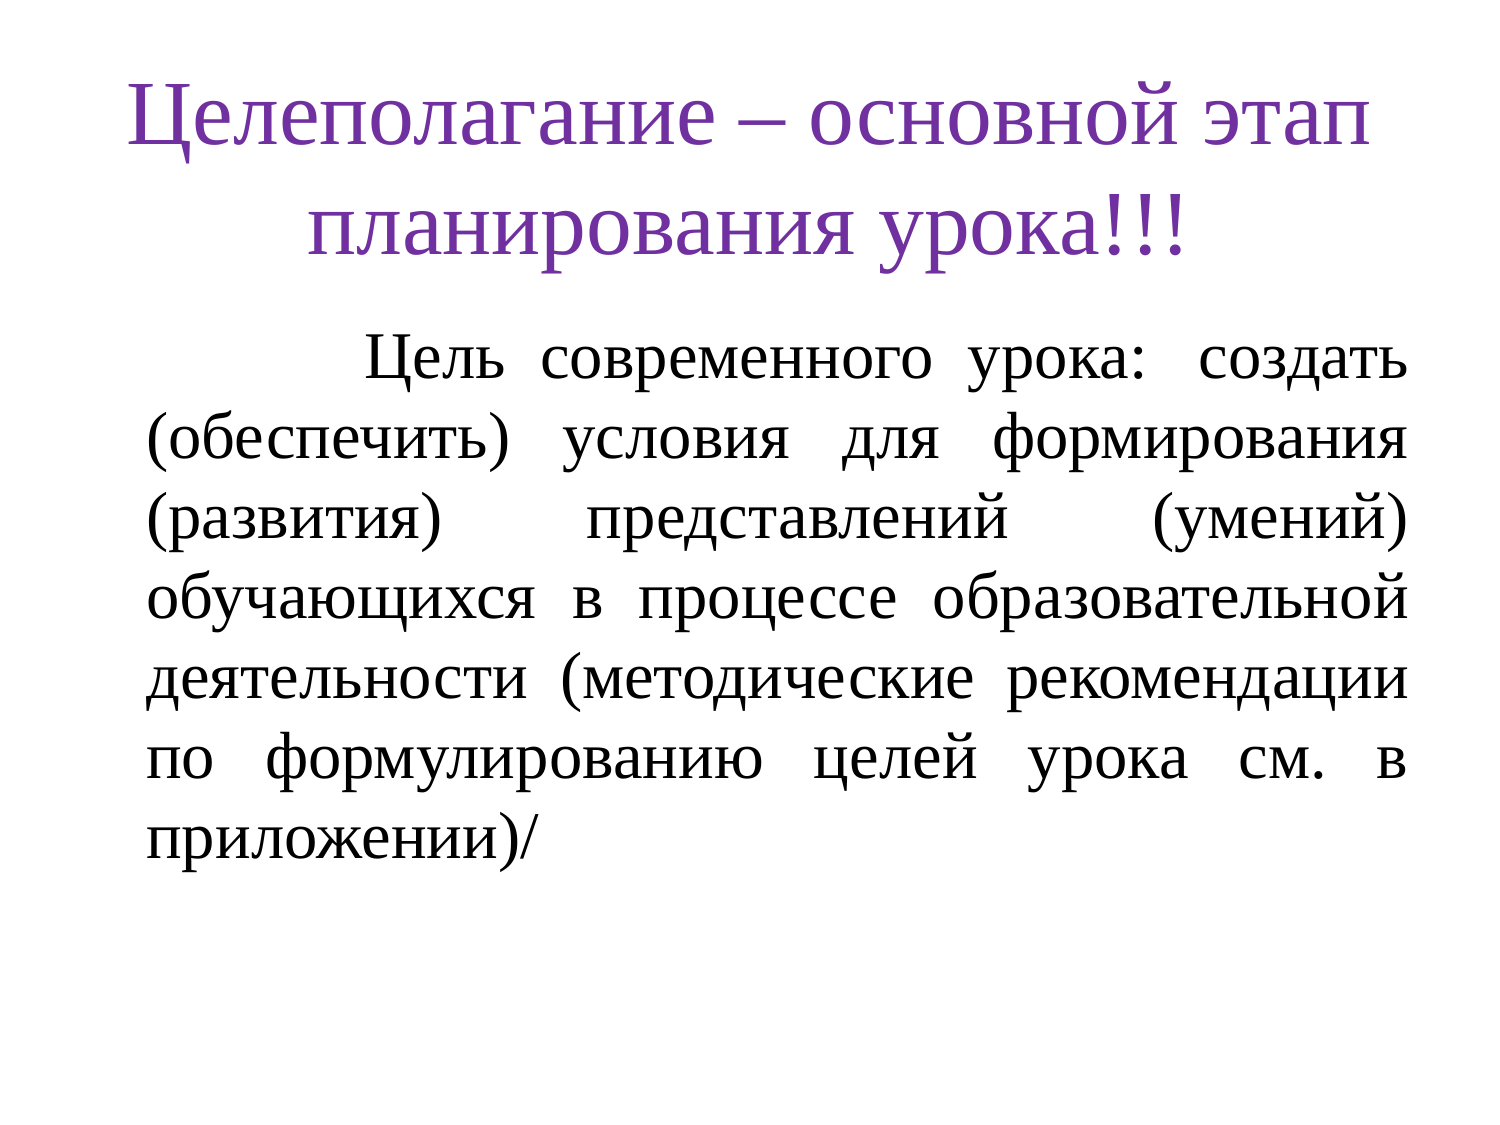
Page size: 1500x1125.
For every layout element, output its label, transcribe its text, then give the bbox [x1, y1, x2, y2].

list Цель современного урока: создать (обеспечить) условия для формирования (развития) представлений (умений) обучающихся в процессе образовательной деятельности (методические рекомендации по формулированию целей урока см. в приложении)/ [75, 304, 1425, 1005]
title Целеполагание – основной этап планирования урока!!! [75, 45, 1425, 282]
